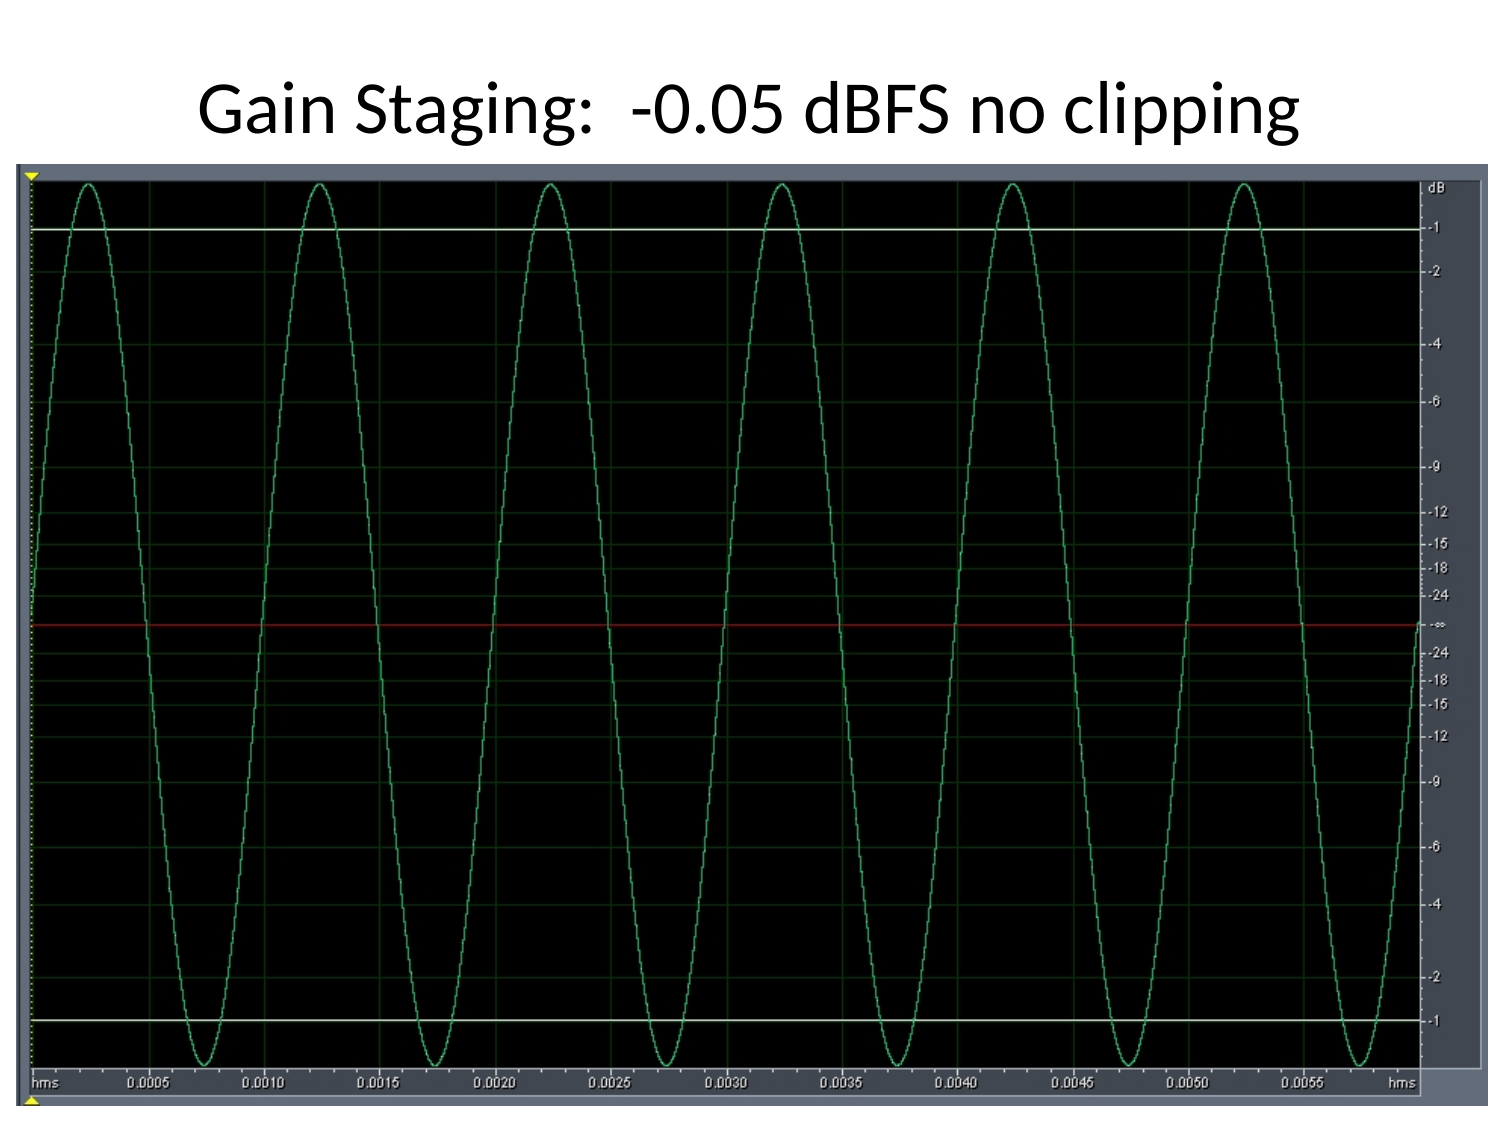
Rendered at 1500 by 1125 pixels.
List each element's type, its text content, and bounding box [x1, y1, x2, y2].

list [16, 164, 1488, 1106]
title Gain Staging: -0.05 dBFS no clipping [75, 45, 1425, 163]
